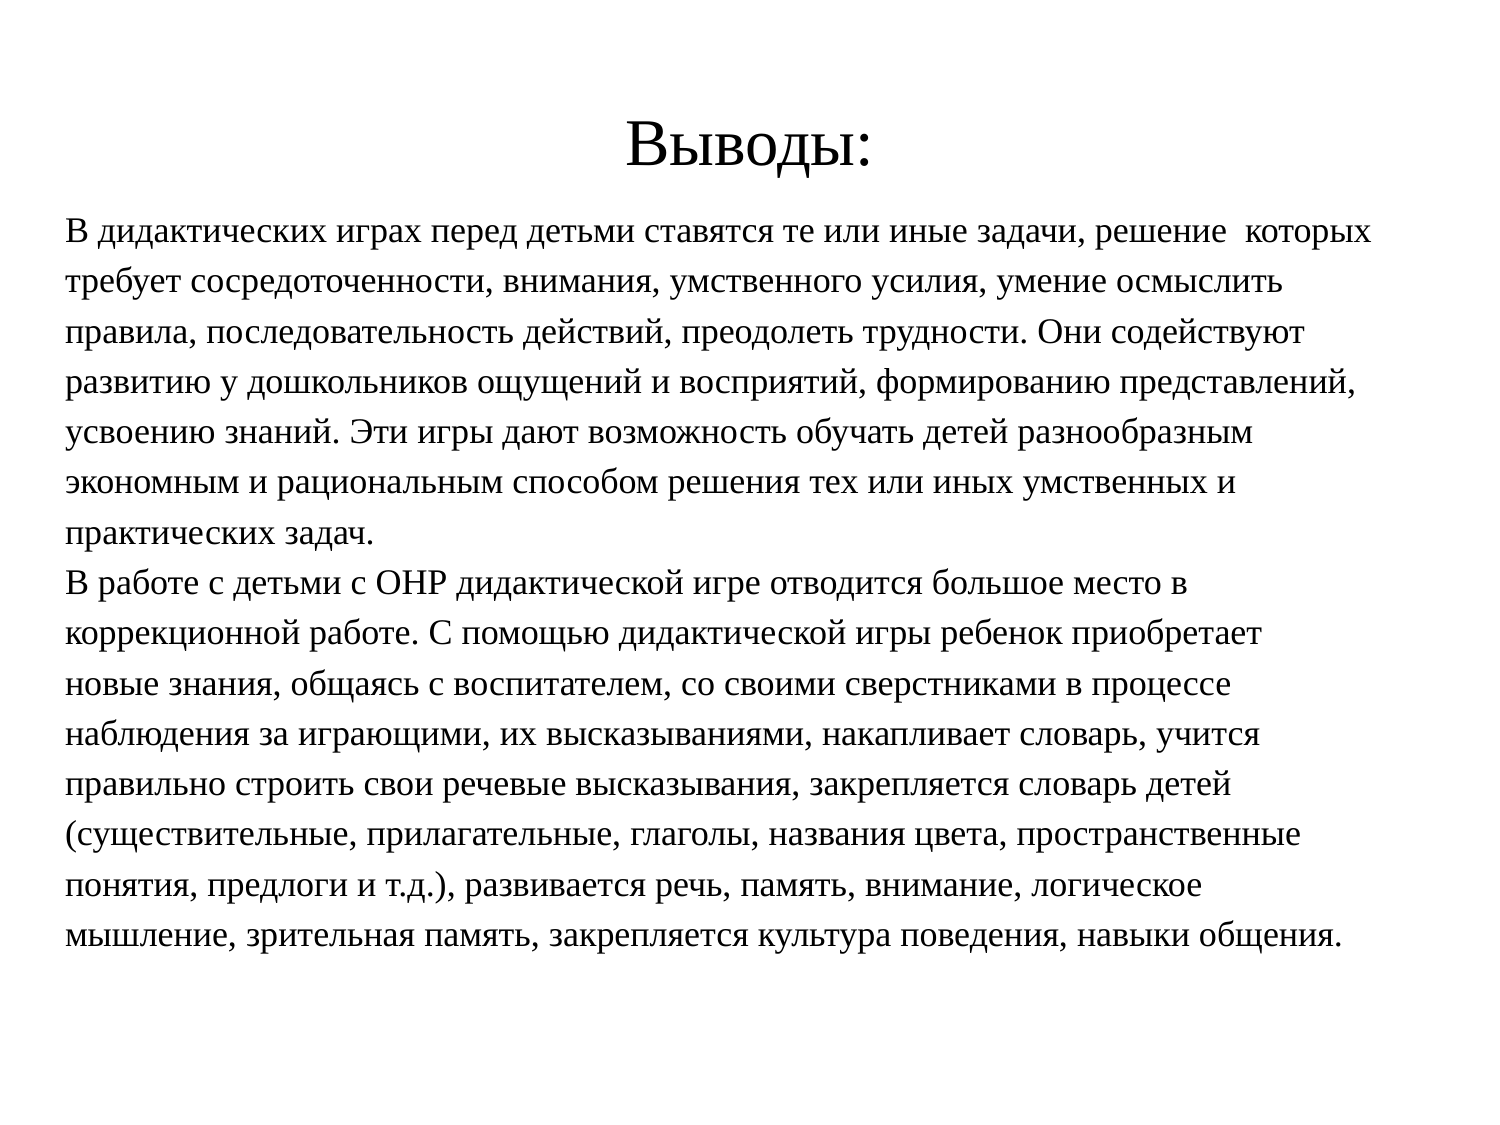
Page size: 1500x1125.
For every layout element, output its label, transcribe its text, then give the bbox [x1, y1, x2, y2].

title Выводы: [75, 45, 1425, 199]
list В дидактических играх перед детьми ставятся те или иные задачи, решение которых требует сосредоточенности, внимания, умственного усилия, умение осмыслить правила, последовательность действий, преодолеть трудности. Они содействуют развитию у дошкольников ощущений и восприятий, формированию представлений, усвоению знаний. Эти игры дают возможность обучать детей разнообразным экономным и рациональным способом решения тех или иных умственных и практических задач. В работе с детьми с ОНР дидактической игре отводится большое место в коррекционной работе. С помощью дидактической игры ребенок приобретает новые знания, общаясь с воспитателем, со своими сверстниками в процессе наблюдения за играющими, их высказываниями, накапливает словарь, учится правильно строить свои речевые высказывания, закрепляется словарь детей (существительные, прилагательные, глаголы, названия цвета, пространственные понятия, предлоги и т.д.), развивается речь, память, внимание, логическое мышление, зрительная память, закрепляется культура поведения, навыки общения. [50, 199, 1475, 998]
